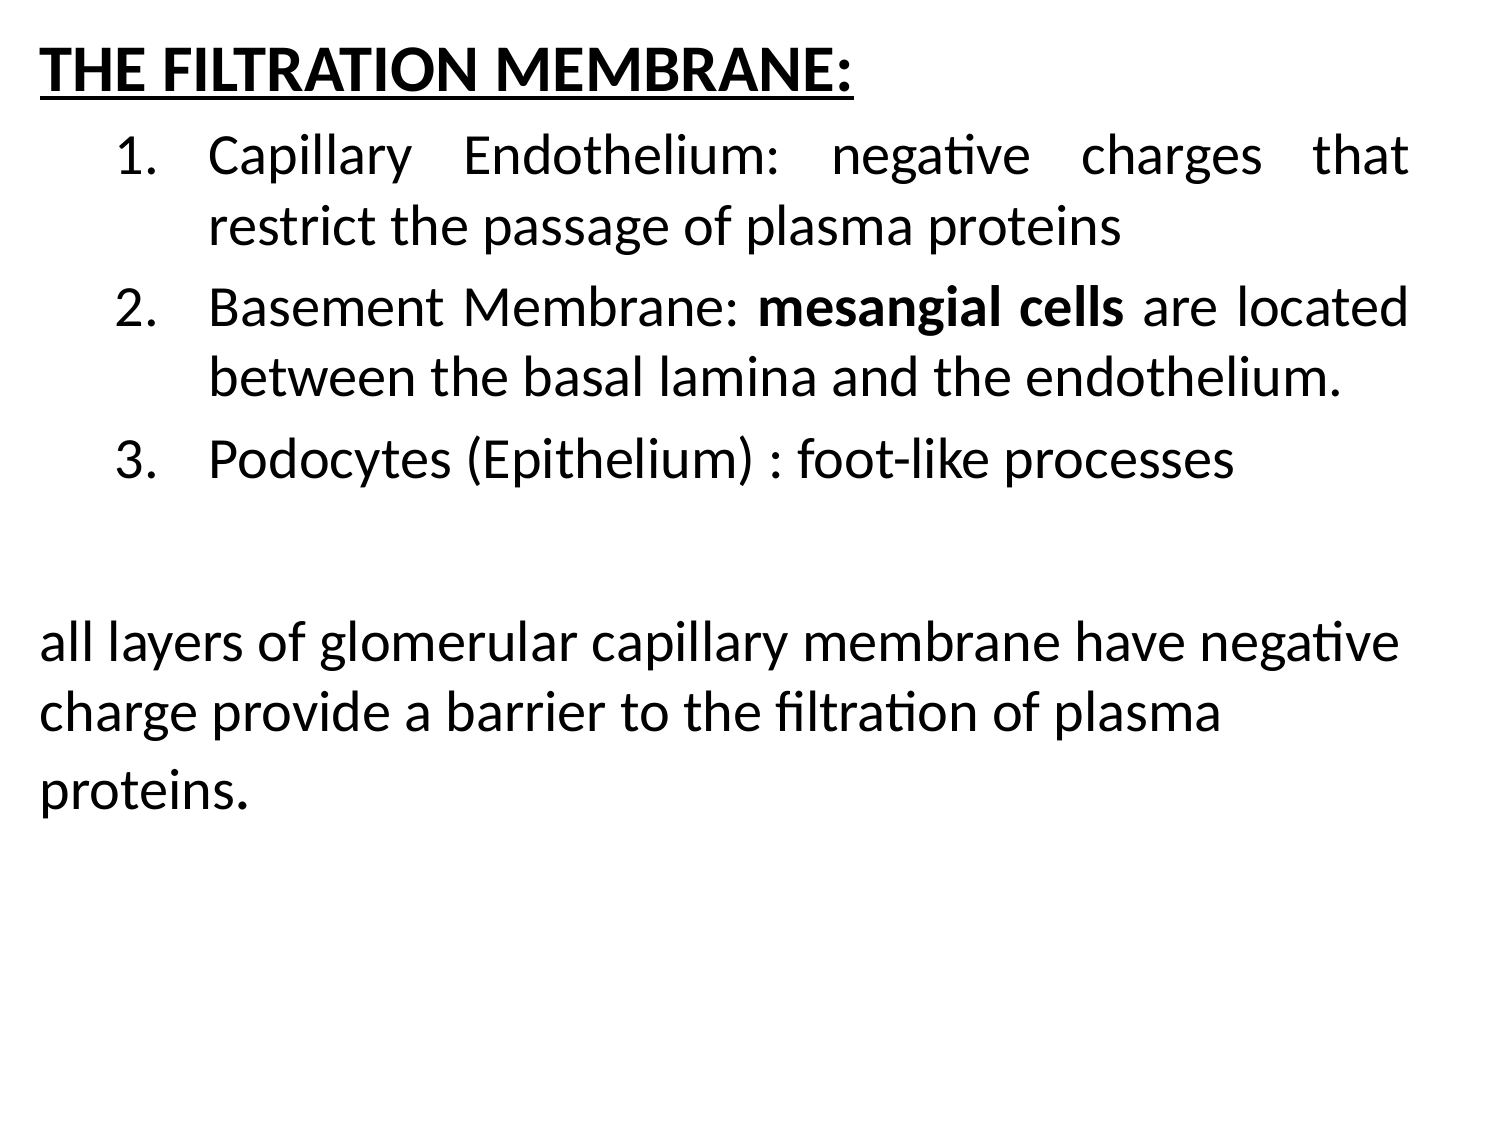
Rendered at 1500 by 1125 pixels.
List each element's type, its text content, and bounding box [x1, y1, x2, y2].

list THE FILTRATION MEMBRANE: Capillary Endothelium: negative charges that restrict the passage of plasma proteins Basement Membrane: mesangial cells are located between the basal lamina and the endothelium. Podocytes (Epithelium) : foot-like processes all layers of glomerular capillary membrane have negative charge provide a barrier to the filtration of plasma proteins. [25, 17, 1425, 1005]
